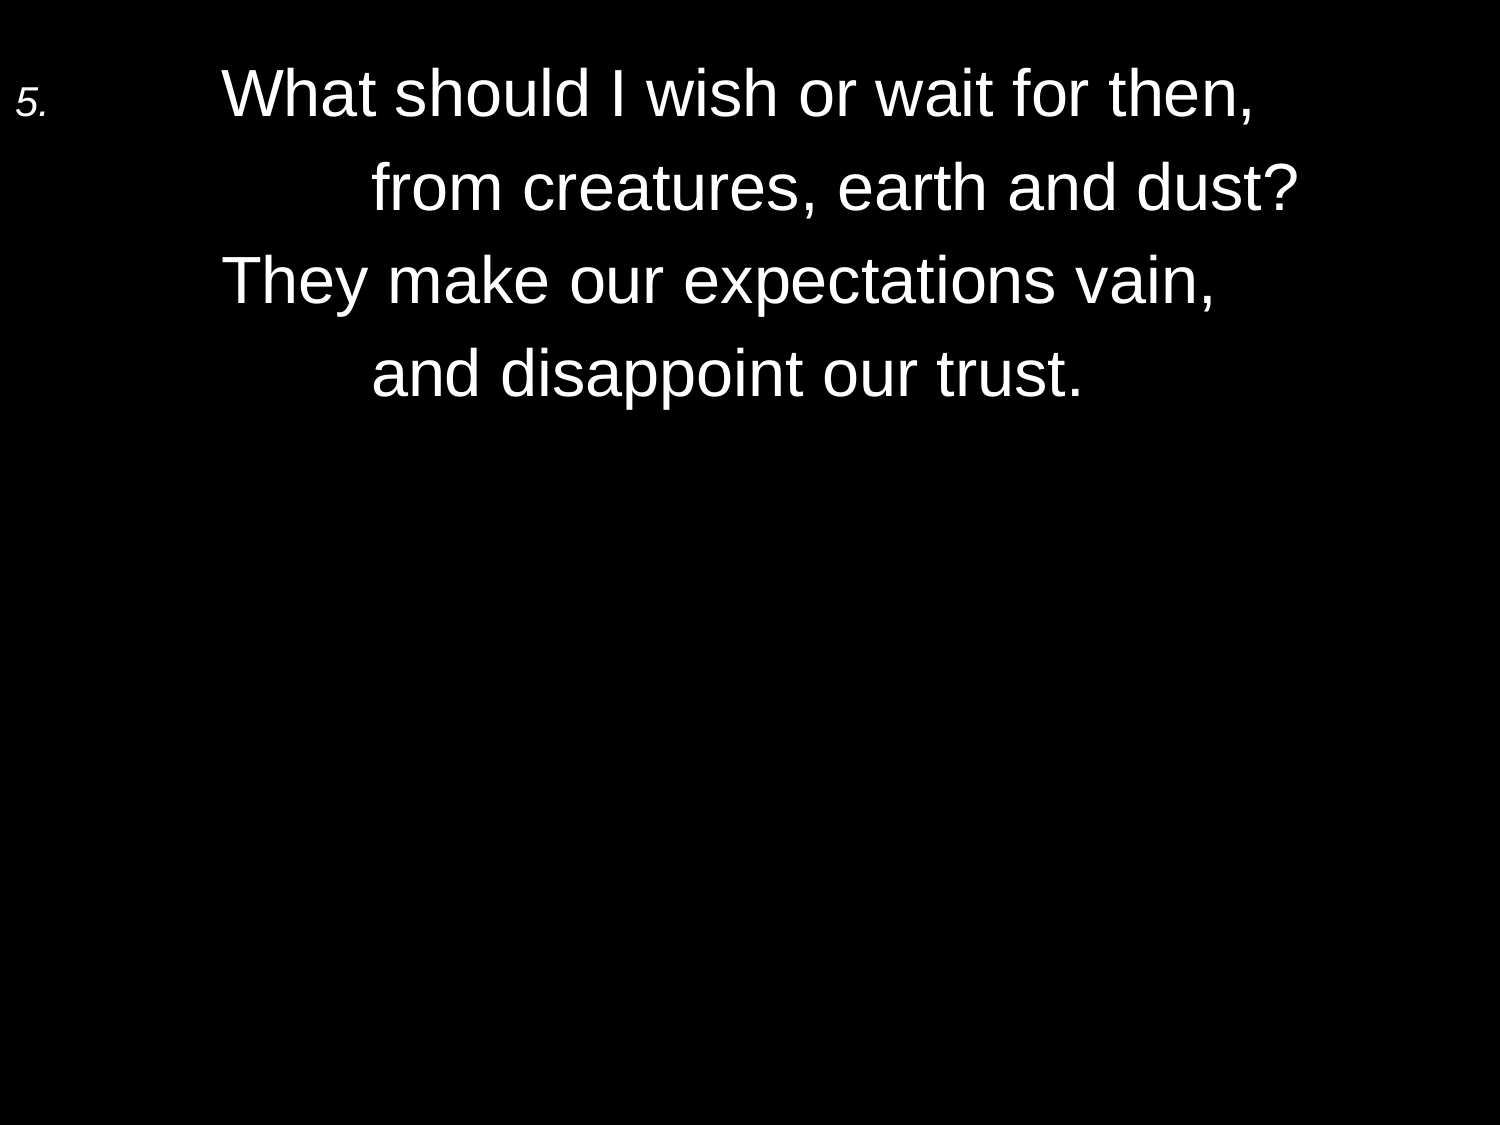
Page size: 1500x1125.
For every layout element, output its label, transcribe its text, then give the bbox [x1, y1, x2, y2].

list 5. What should I wish or wait for then, from creatures, earth and dust? They make our expectations vain, and disappoint our trust. [0, 42, 1500, 1047]
